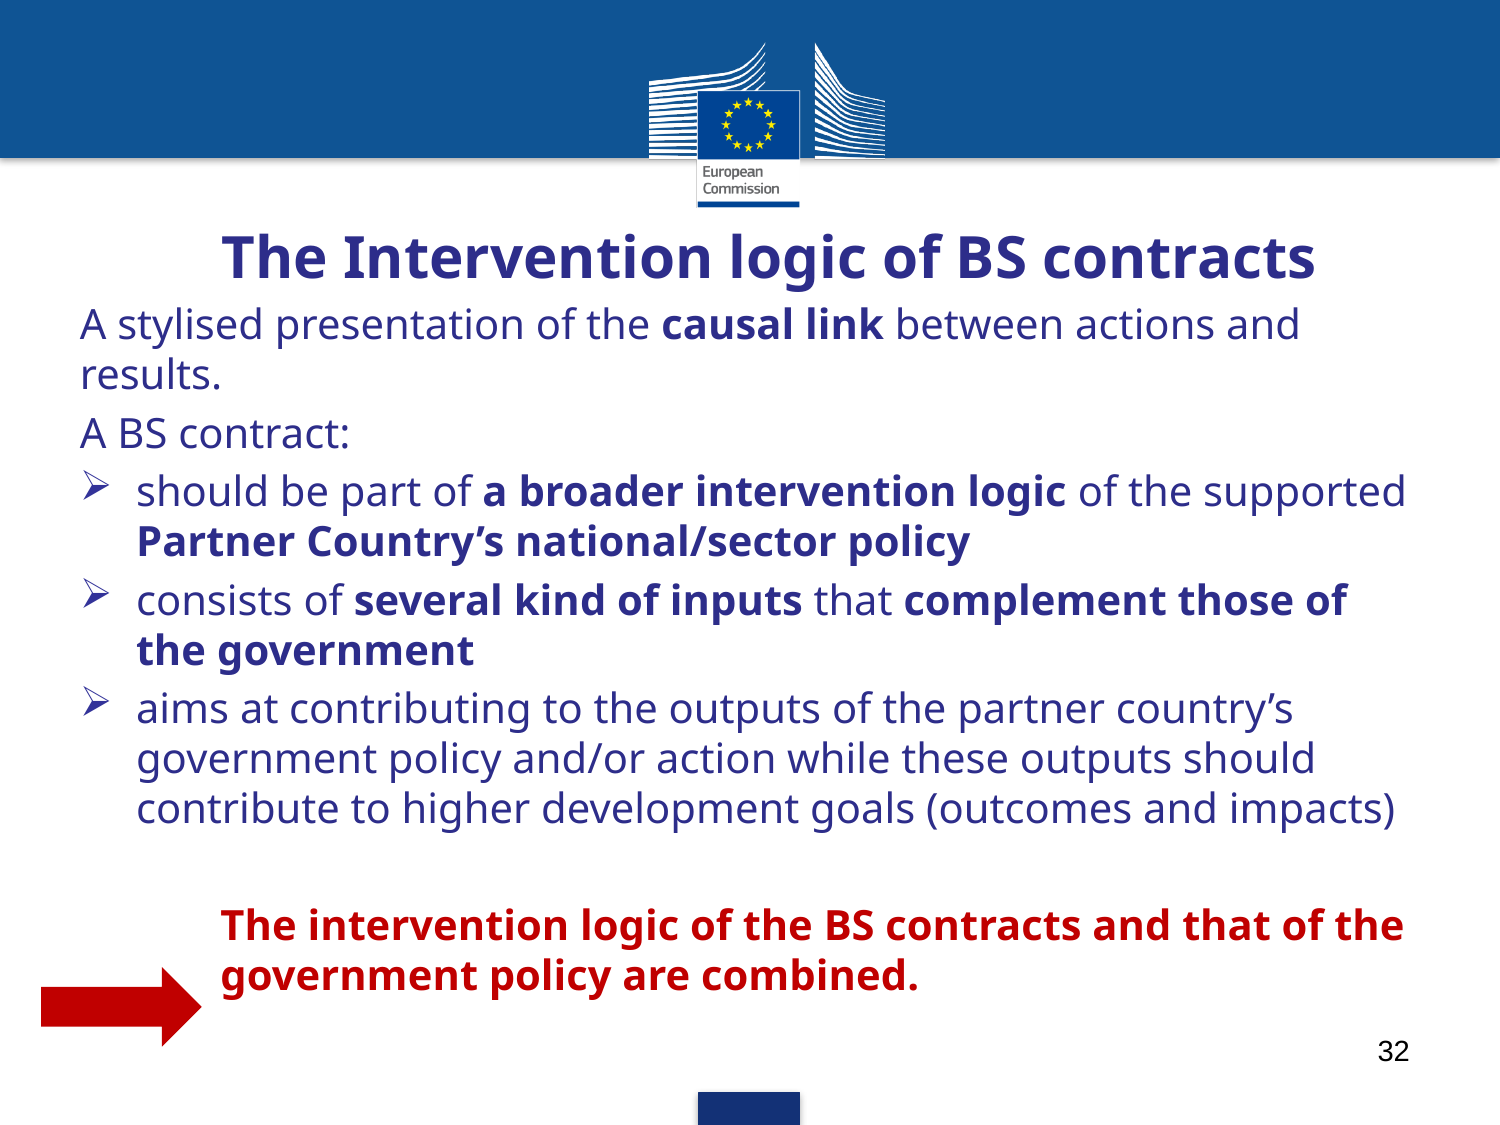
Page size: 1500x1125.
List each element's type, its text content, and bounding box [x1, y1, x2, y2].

title The Intervention logic of BS contracts [64, 219, 1416, 290]
text_box [41, 967, 202, 1047]
list A stylised presentation of the causal link between actions and results. A BS contract: should be part of a broader intervention logic of the supported Partner Country’s national/sector policy consists of several kind of inputs that complement those of the government aims at contributing to the outputs of the partner country’s government policy and/or action while these outputs should contribute to higher development goals (outcomes and impacts) The intervention logic of the BS contracts and that of the government policy are combined. [64, 290, 1426, 1071]
slide_number 32 [1074, 1024, 1426, 1103]
picture [649, 42, 885, 208]
